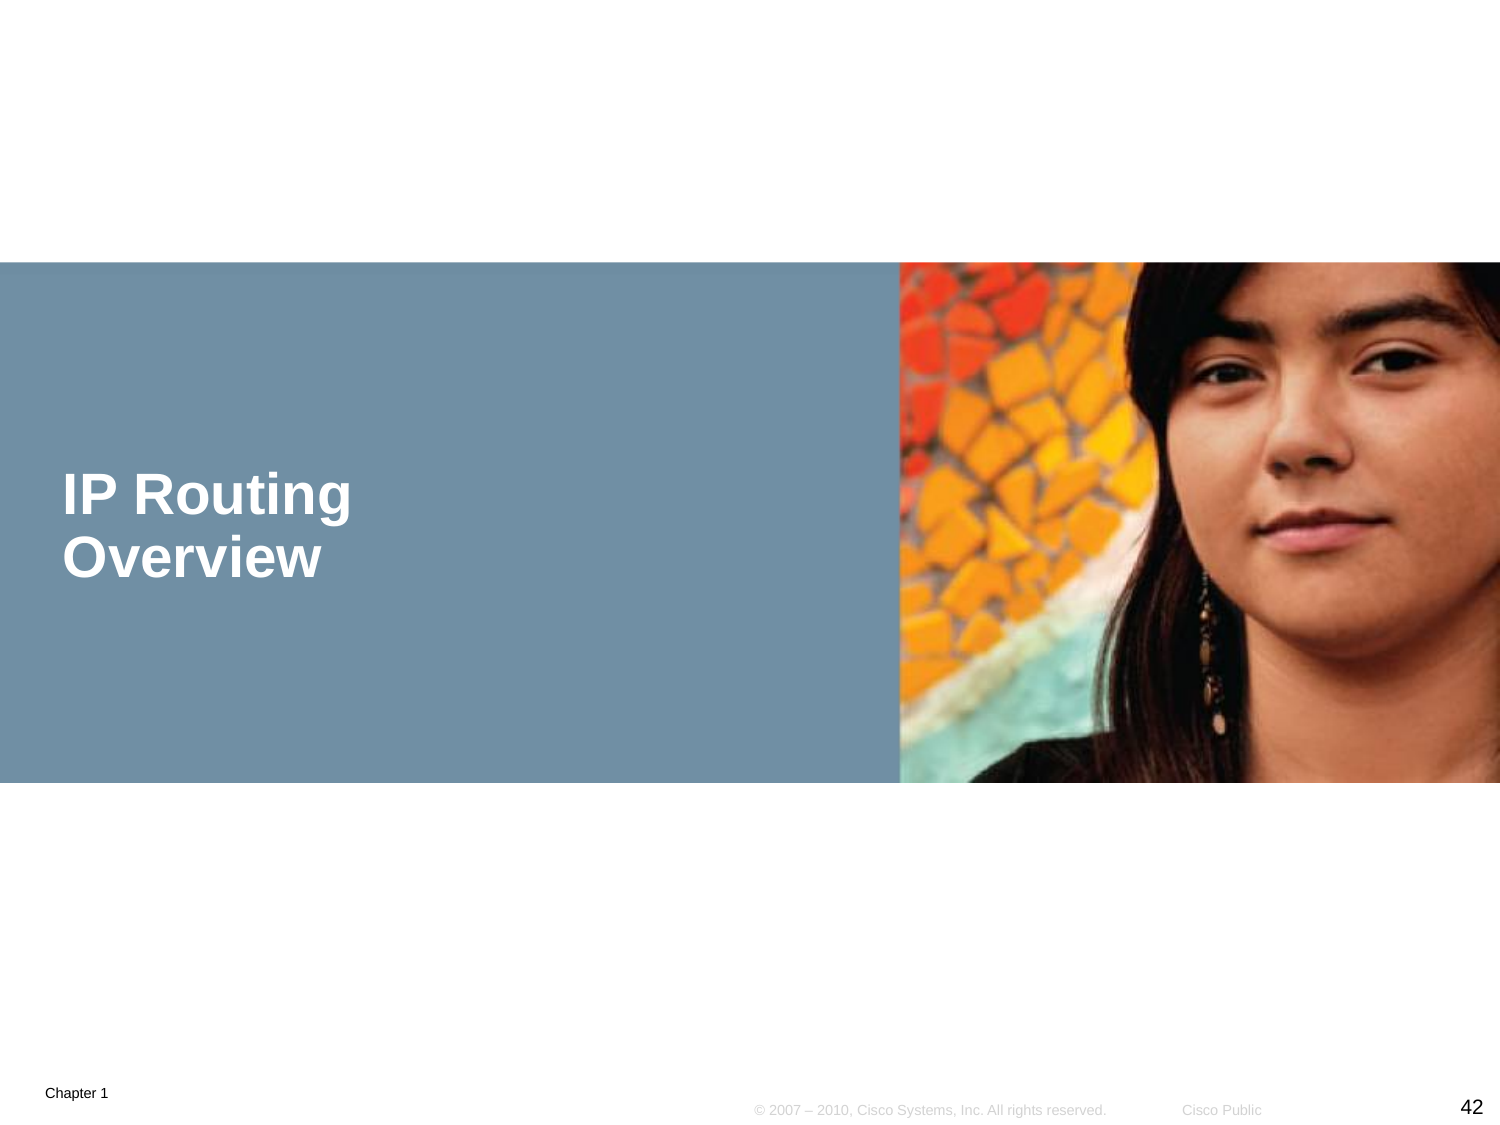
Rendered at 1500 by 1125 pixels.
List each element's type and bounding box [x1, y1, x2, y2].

picture [0, 262, 1500, 783]
text_box [0, 0, 1500, 261]
